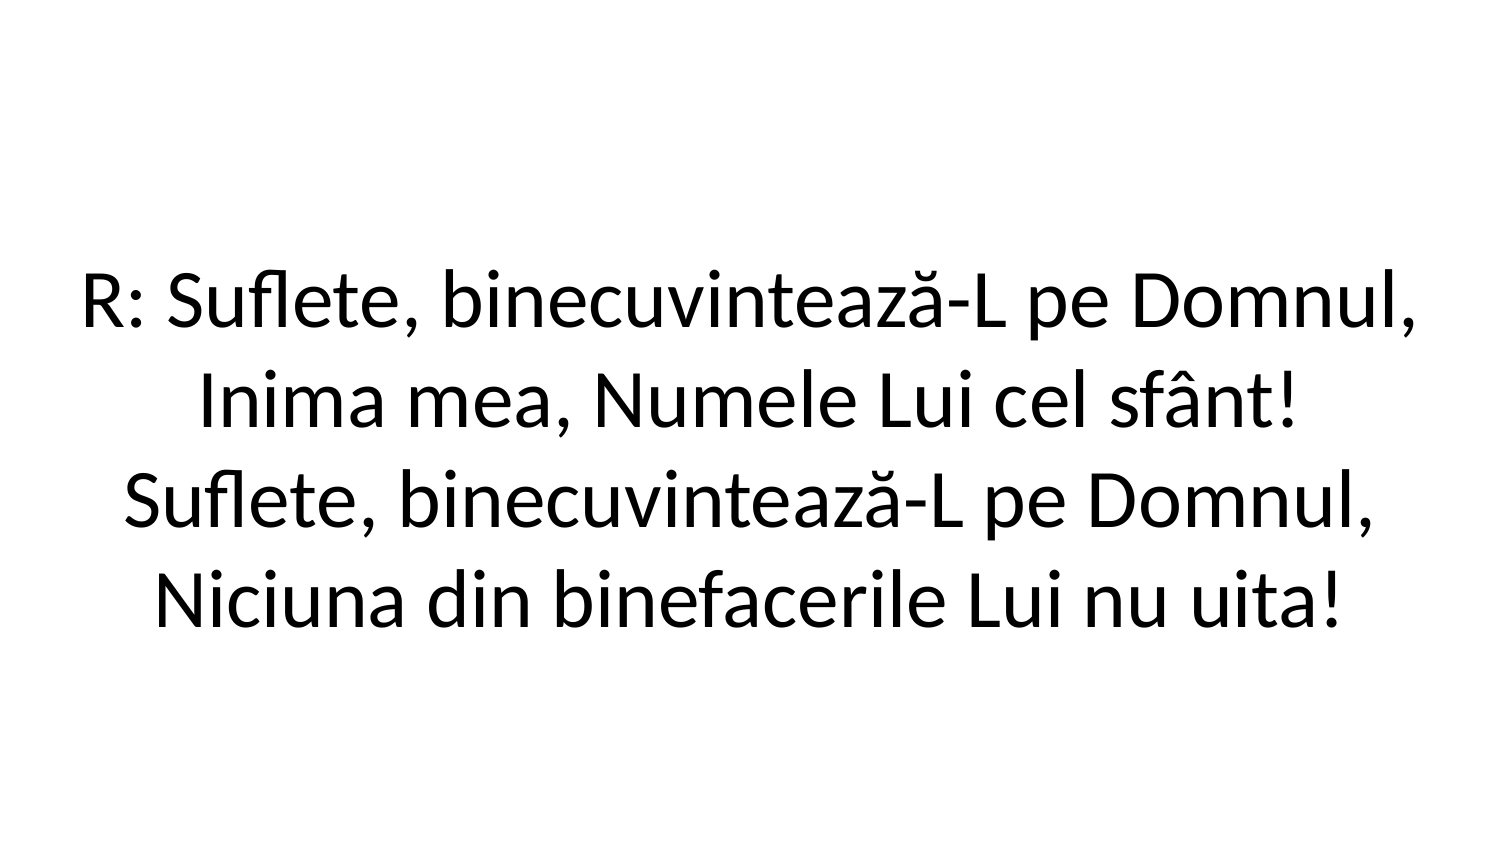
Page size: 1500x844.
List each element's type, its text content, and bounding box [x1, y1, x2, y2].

text_box R: Suflete, binecuvintează-L pe Domnul, Inima mea, Numele Lui cel sfânt! Suflete, binecuvintează-L pe Domnul, Niciuna din binefacerile Lui nu uita! [65, 192, 1435, 652]
